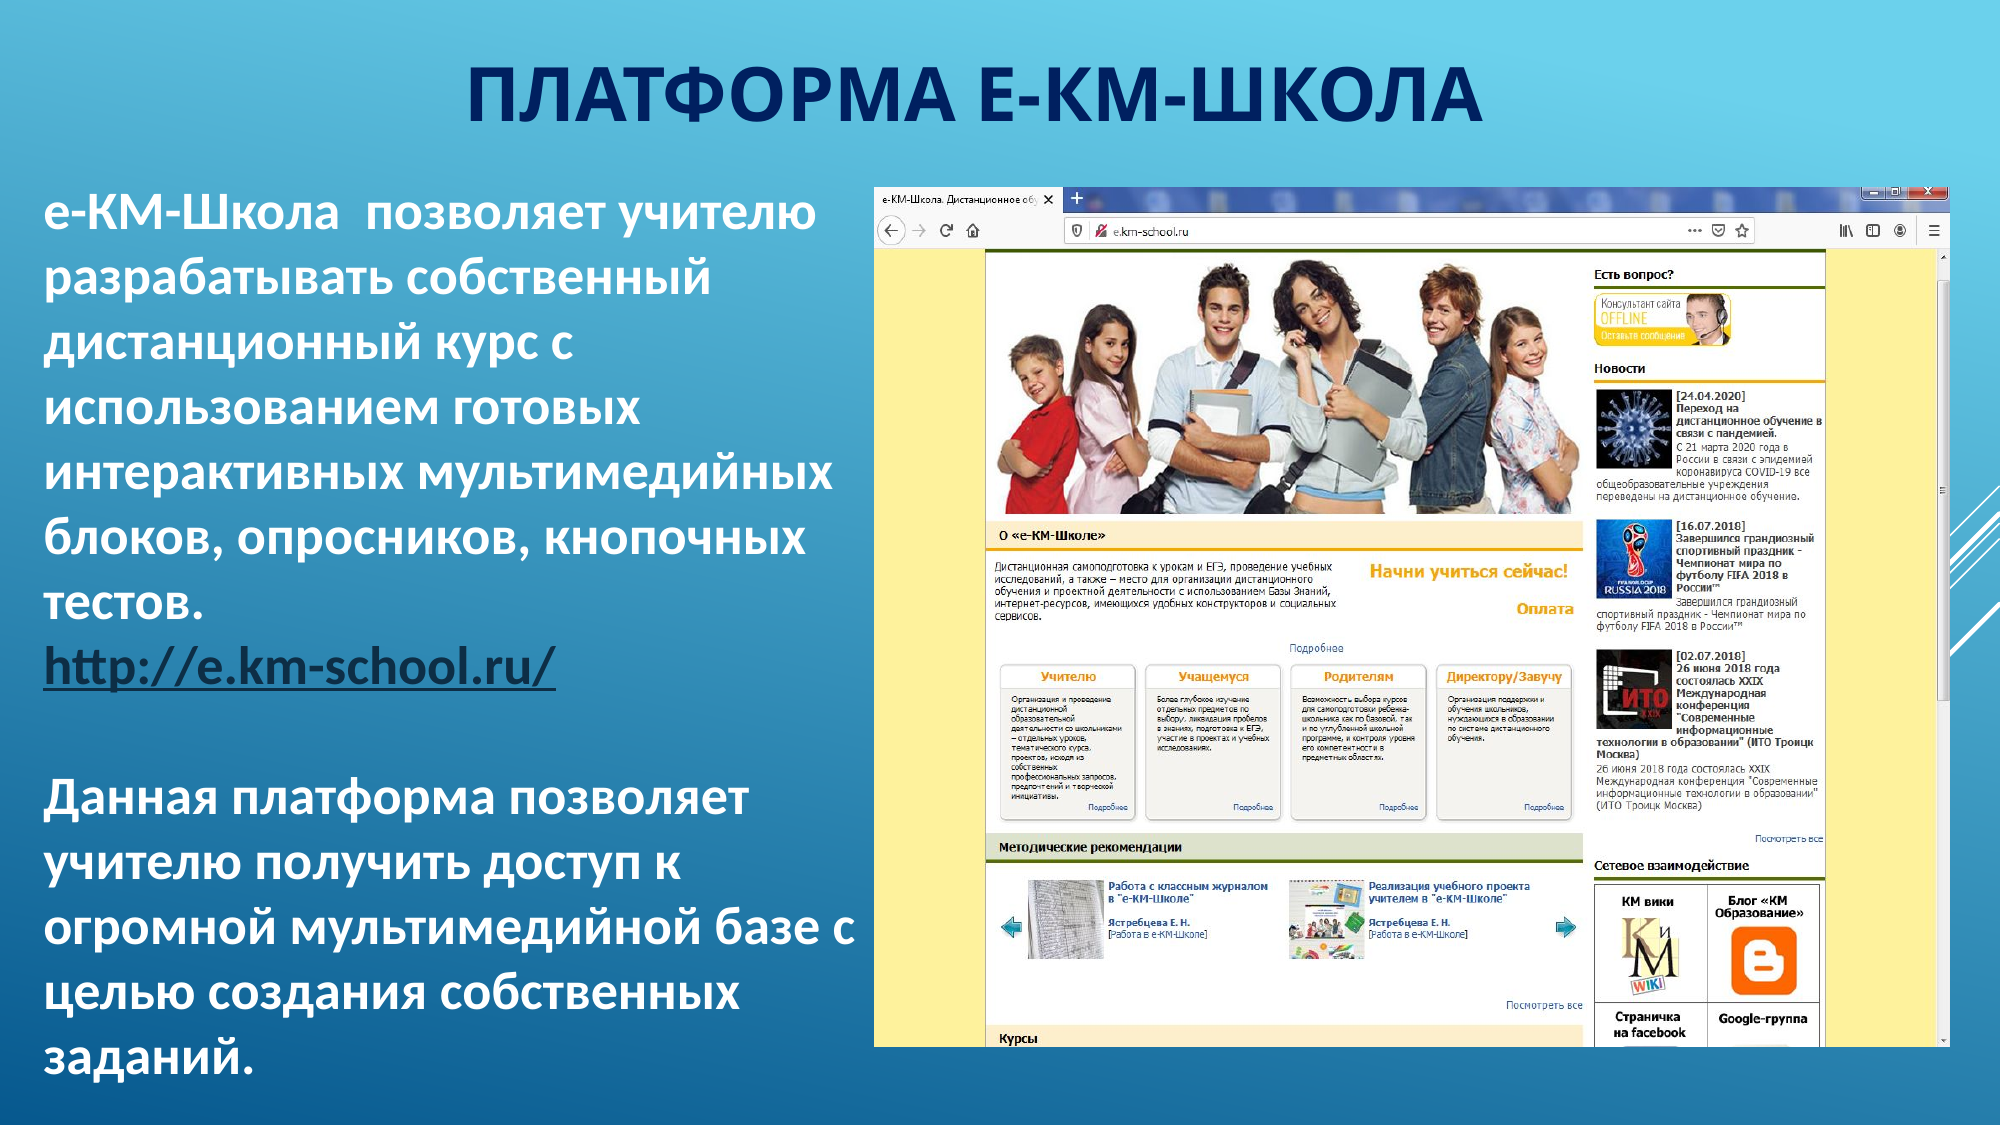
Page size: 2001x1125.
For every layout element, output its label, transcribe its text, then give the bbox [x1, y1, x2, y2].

text_box е-КМ-Школа позволяет учителю разрабатывать собственный дистанционный курс с использованием готовых интерактивных мультимедийных блоков, опросников, кнопочных тестов. http://e.km-school.ru/ Данная платформа позволяет учителю получить доступ к огромной мультимедийной базе с целью создания собственных заданий. [28, 168, 898, 1093]
title платформа е-КМ-Школа [274, 21, 1675, 162]
picture [873, 186, 1951, 1047]
